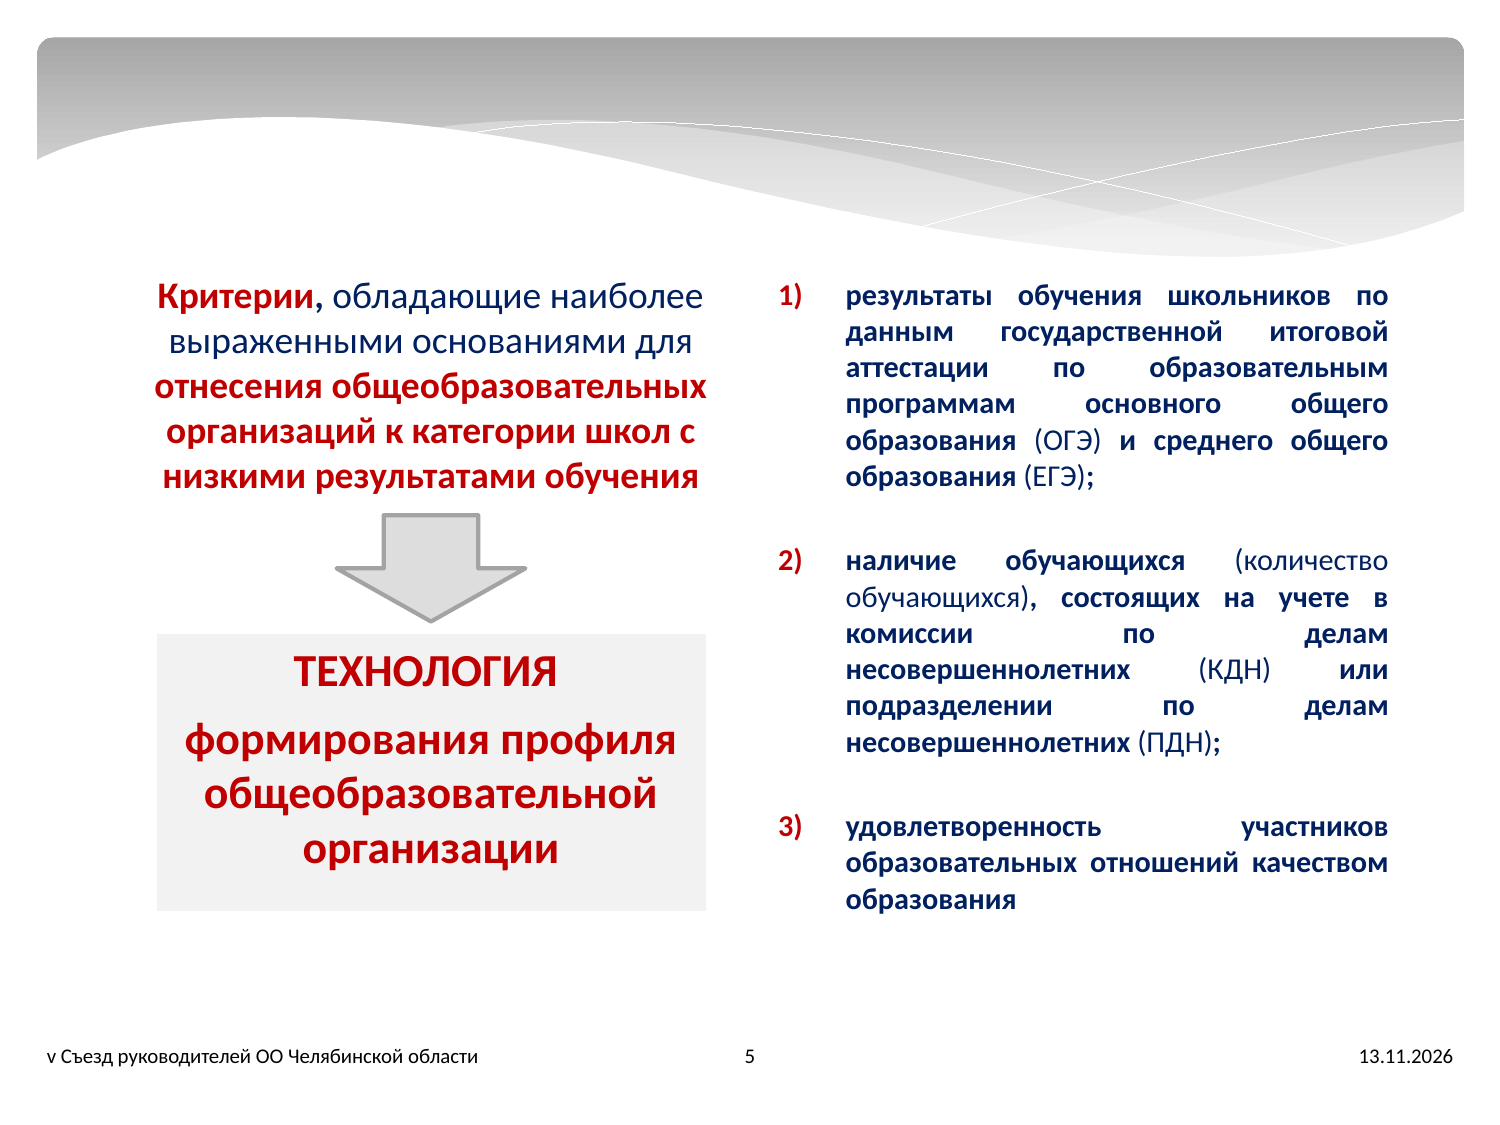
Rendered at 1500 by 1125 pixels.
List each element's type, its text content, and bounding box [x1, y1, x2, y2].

list результаты обучения школьников по данным государственной итоговой аттестации по образовательным программам основного общего образования (ОГЭ) и среднего общего образования (ЕГЭ); наличие обучающихся (количество обучающихся), состоящих на учете в комиссии по делам несовершеннолетних (КДН) или подразделении по делам несовершеннолетних (ПДН); удовлетворенность участников образовательных отношений качеством образования [763, 267, 1404, 925]
list ТЕХНОЛОГИЯ формирования профиля общеобразовательной организации [156, 633, 707, 912]
footer v Съезд руководителей ОО Челябинской области [31, 1025, 653, 1086]
slide_number 5 [654, 1025, 846, 1086]
text_box [334, 513, 528, 624]
title Критерии, обладающие наиболее выраженными основаниями для отнесения общеобразовательных организаций к категории школ с низкими результатами обучения [106, 243, 756, 504]
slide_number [847, 1025, 1469, 1086]
